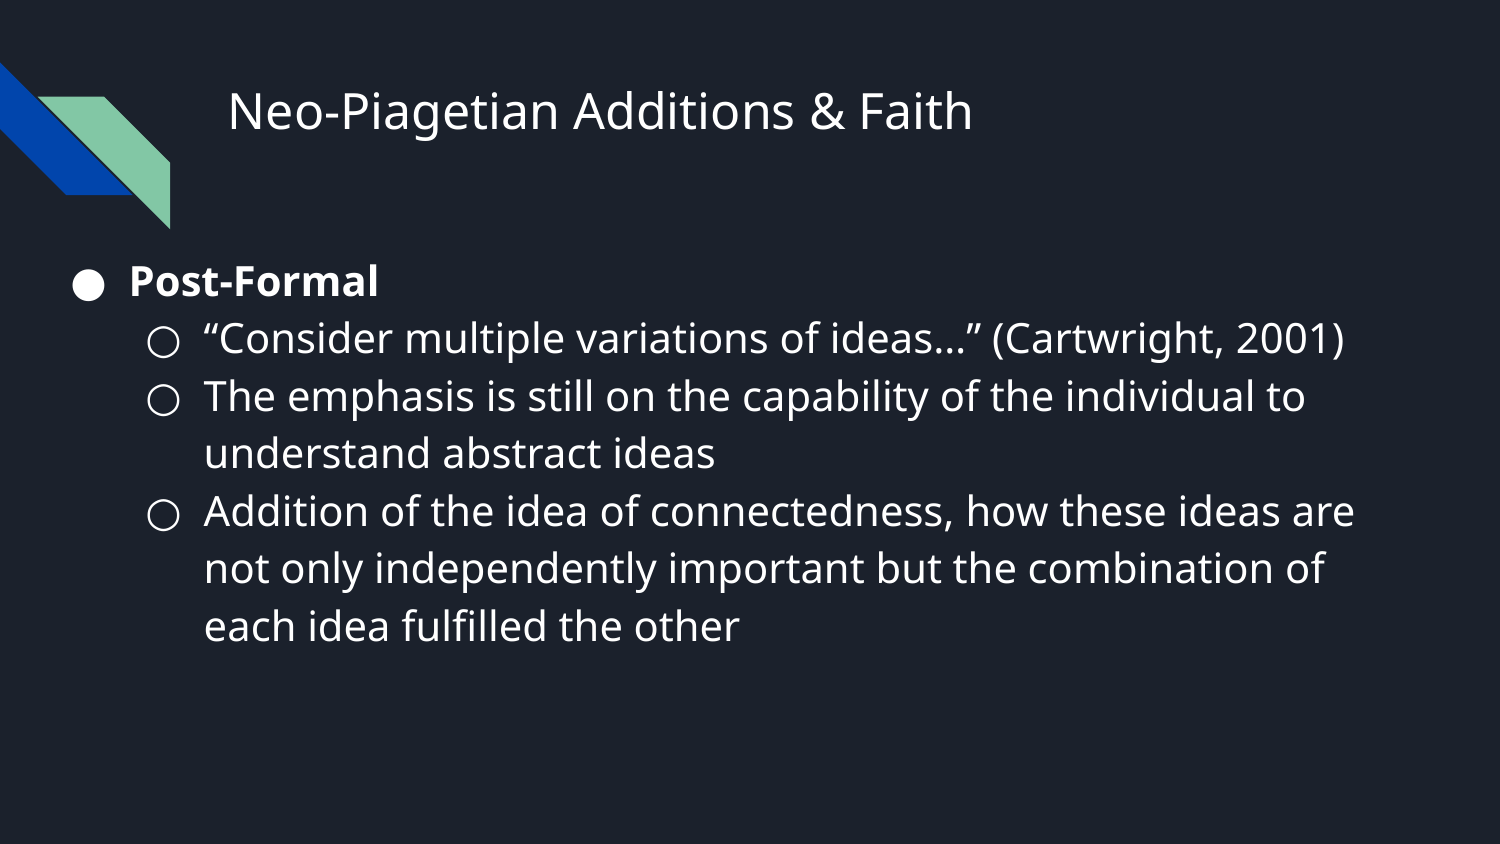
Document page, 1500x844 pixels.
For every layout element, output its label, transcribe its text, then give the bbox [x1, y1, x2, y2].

list Post-Formal “Consider multiple variations of ideas…” (Cartwright, 2001) The emphasis is still on the capability of the individual to understand abstract ideas Addition of the idea of connectedness, how these ideas are not only independently important but the combination of each idea fulfilled the other [38, 232, 1407, 710]
title Neo-Piagetian Additions & Faith [212, 64, 1368, 215]
